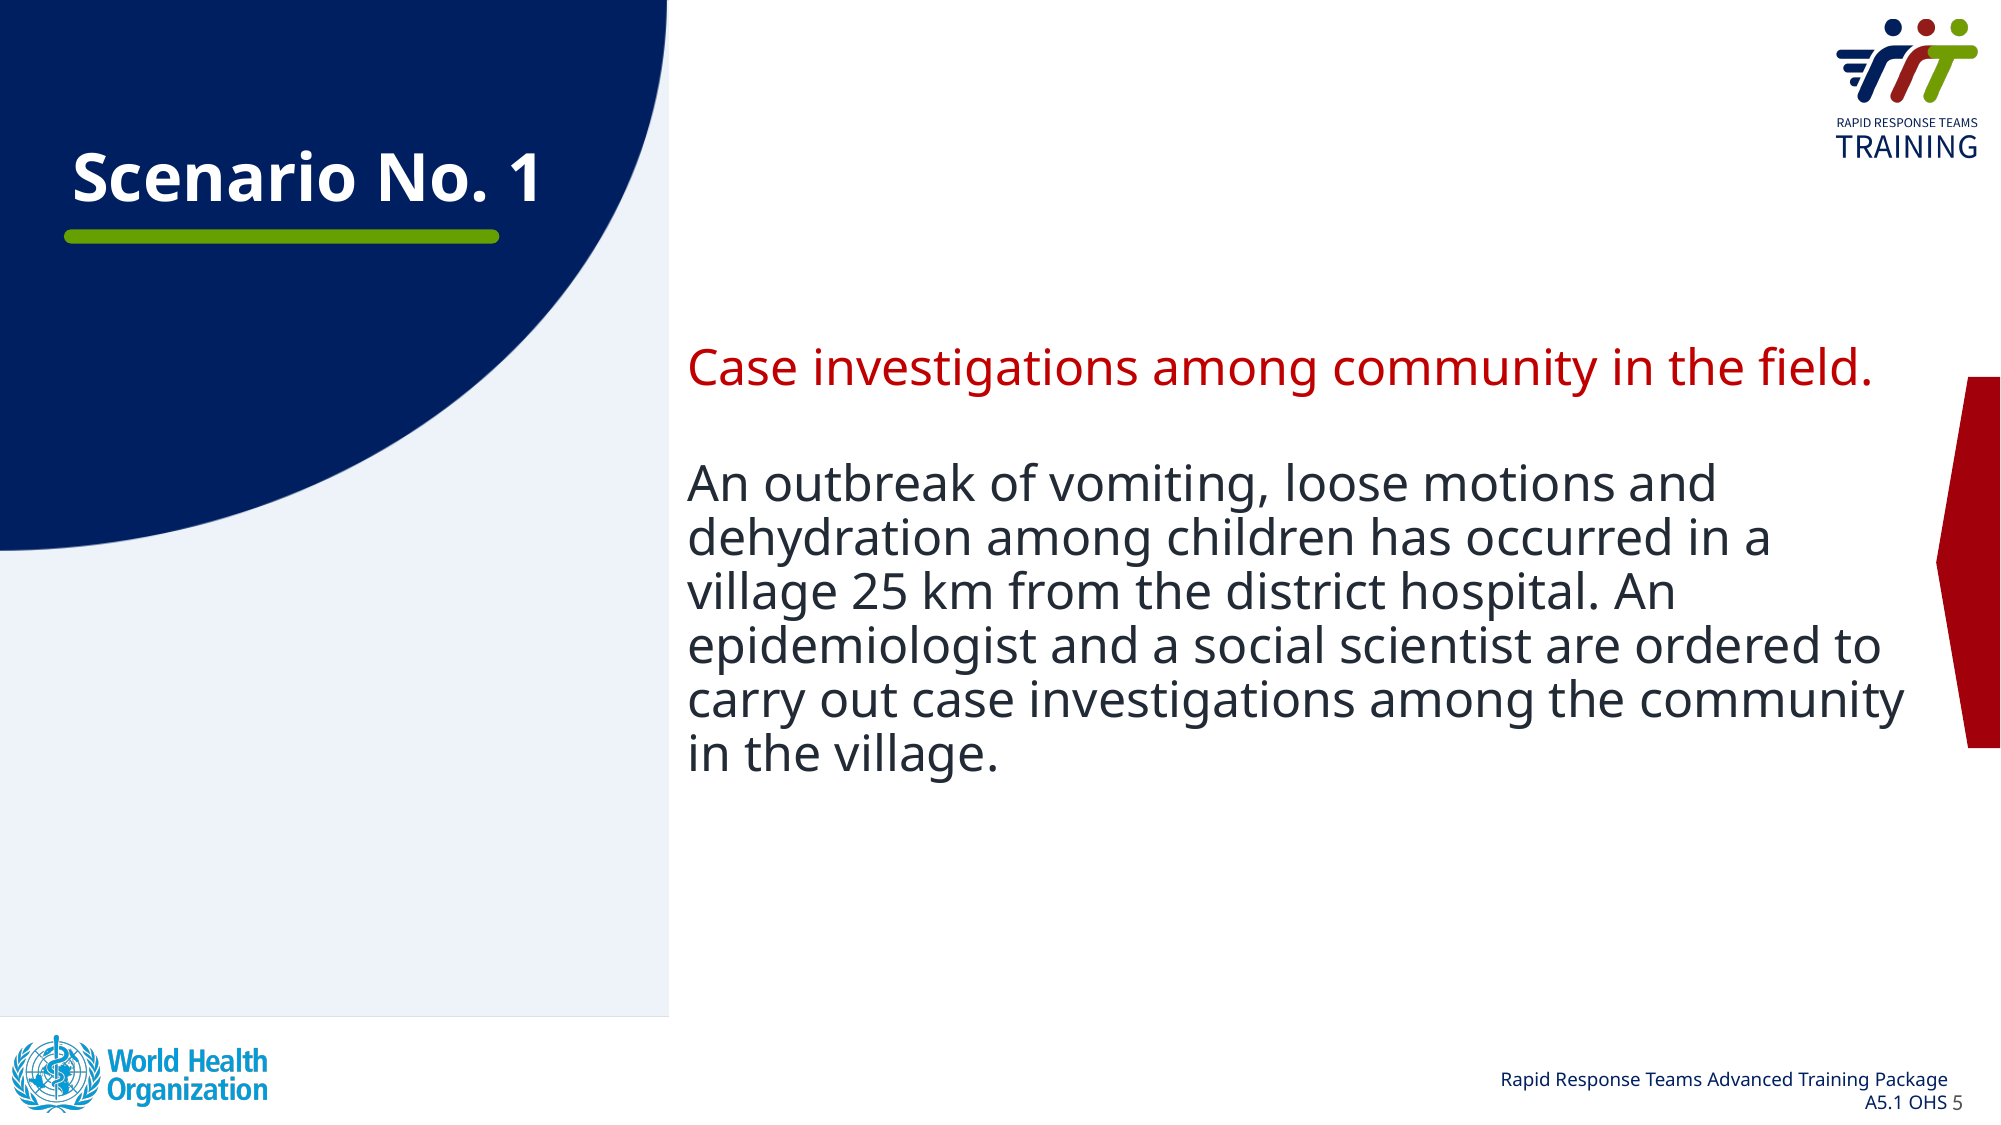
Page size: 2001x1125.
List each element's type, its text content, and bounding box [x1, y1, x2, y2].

picture [0, 0, 669, 1018]
picture [12, 1083, 48, 1113]
picture [1835, 19, 1978, 167]
picture [12, 1035, 267, 1113]
text_box [63, 229, 500, 244]
list Case investigations among community in the field. An outbreak of vomiting, loose motions and dehydration among children has occurred in a village 25 km from the district hospital. An epidemiologist and a social scientist are ordered to carry out case investigations among the community in the village. [679, 333, 1936, 792]
slide_number 5 [1882, 1037, 1912, 1082]
picture [58, 1050, 64, 1058]
text_box Scenario No. 1 [64, 136, 762, 254]
